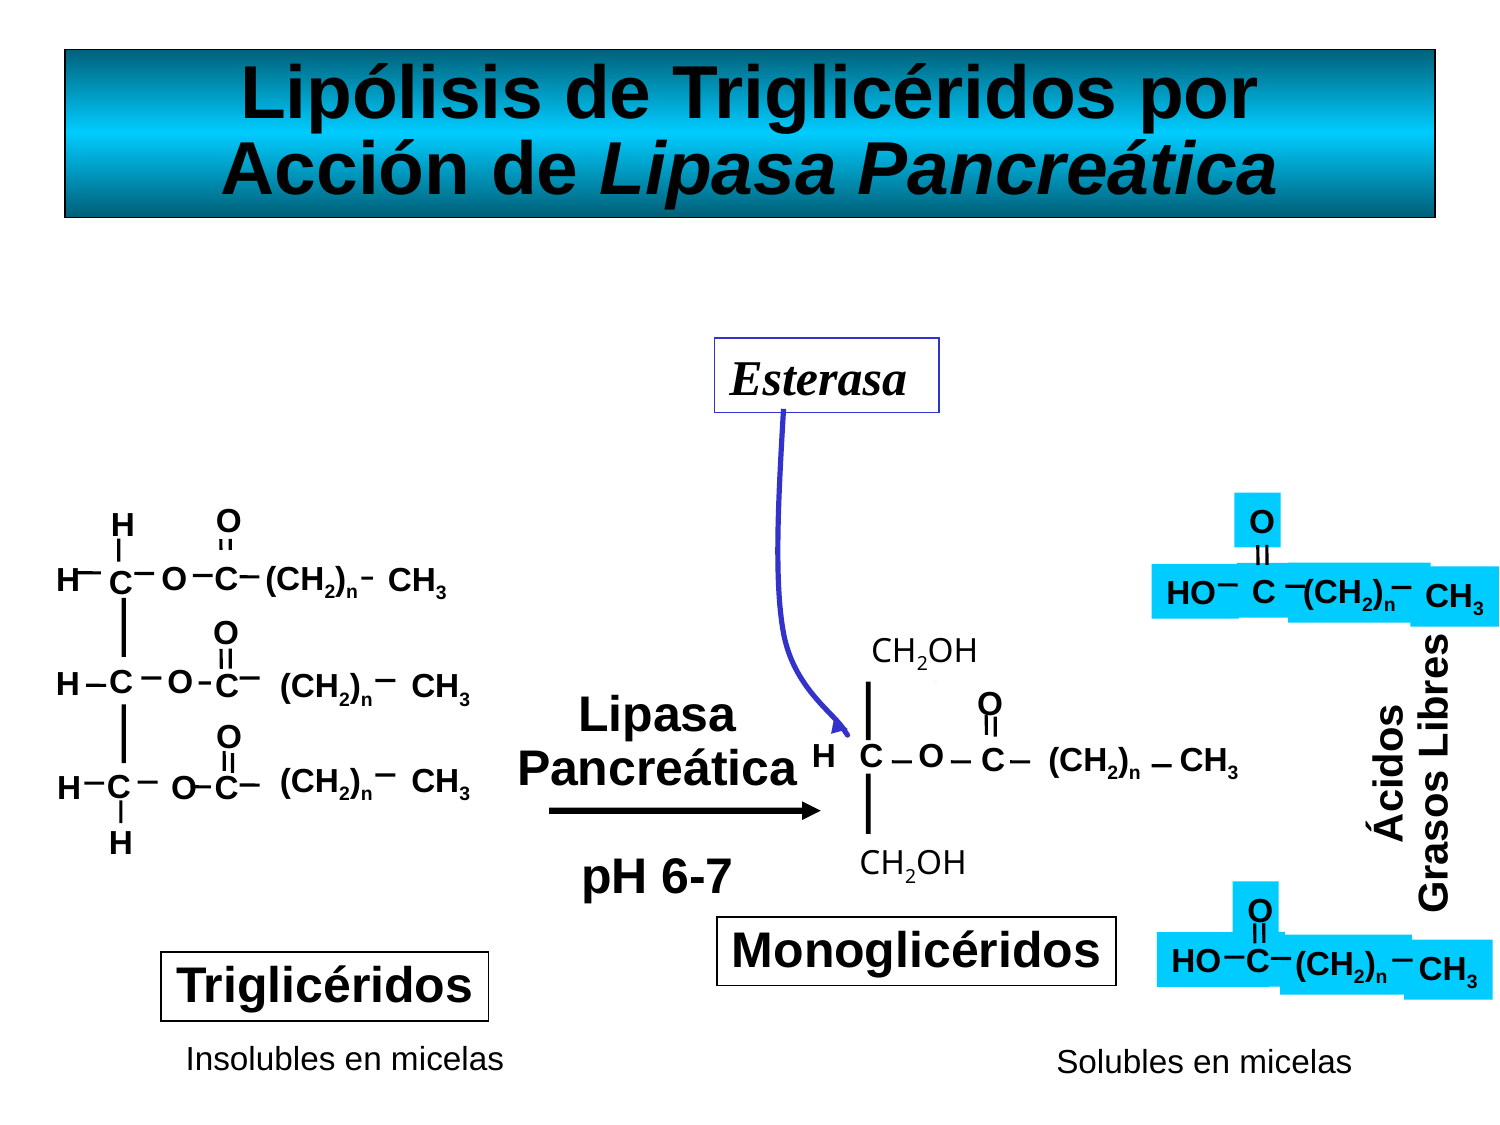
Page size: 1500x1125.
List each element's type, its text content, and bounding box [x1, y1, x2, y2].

text_box Lipólisis de Triglicéridos por Acción de Lipasa Pancreática [64, 49, 1436, 218]
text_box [40, 491, 491, 1024]
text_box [1156, 881, 1494, 995]
text_box Lipasa Pancreática pH 6-7 [502, 680, 813, 912]
text_box Monoglicéridos [716, 916, 1117, 986]
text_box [548, 337, 1255, 894]
text_box Ácidos Grasos Libres [1359, 630, 1465, 879]
text_box Solubles en micelas [1041, 1037, 1368, 1088]
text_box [1260, 492, 1500, 622]
text_box Insolubles en micelas [170, 1034, 520, 1086]
